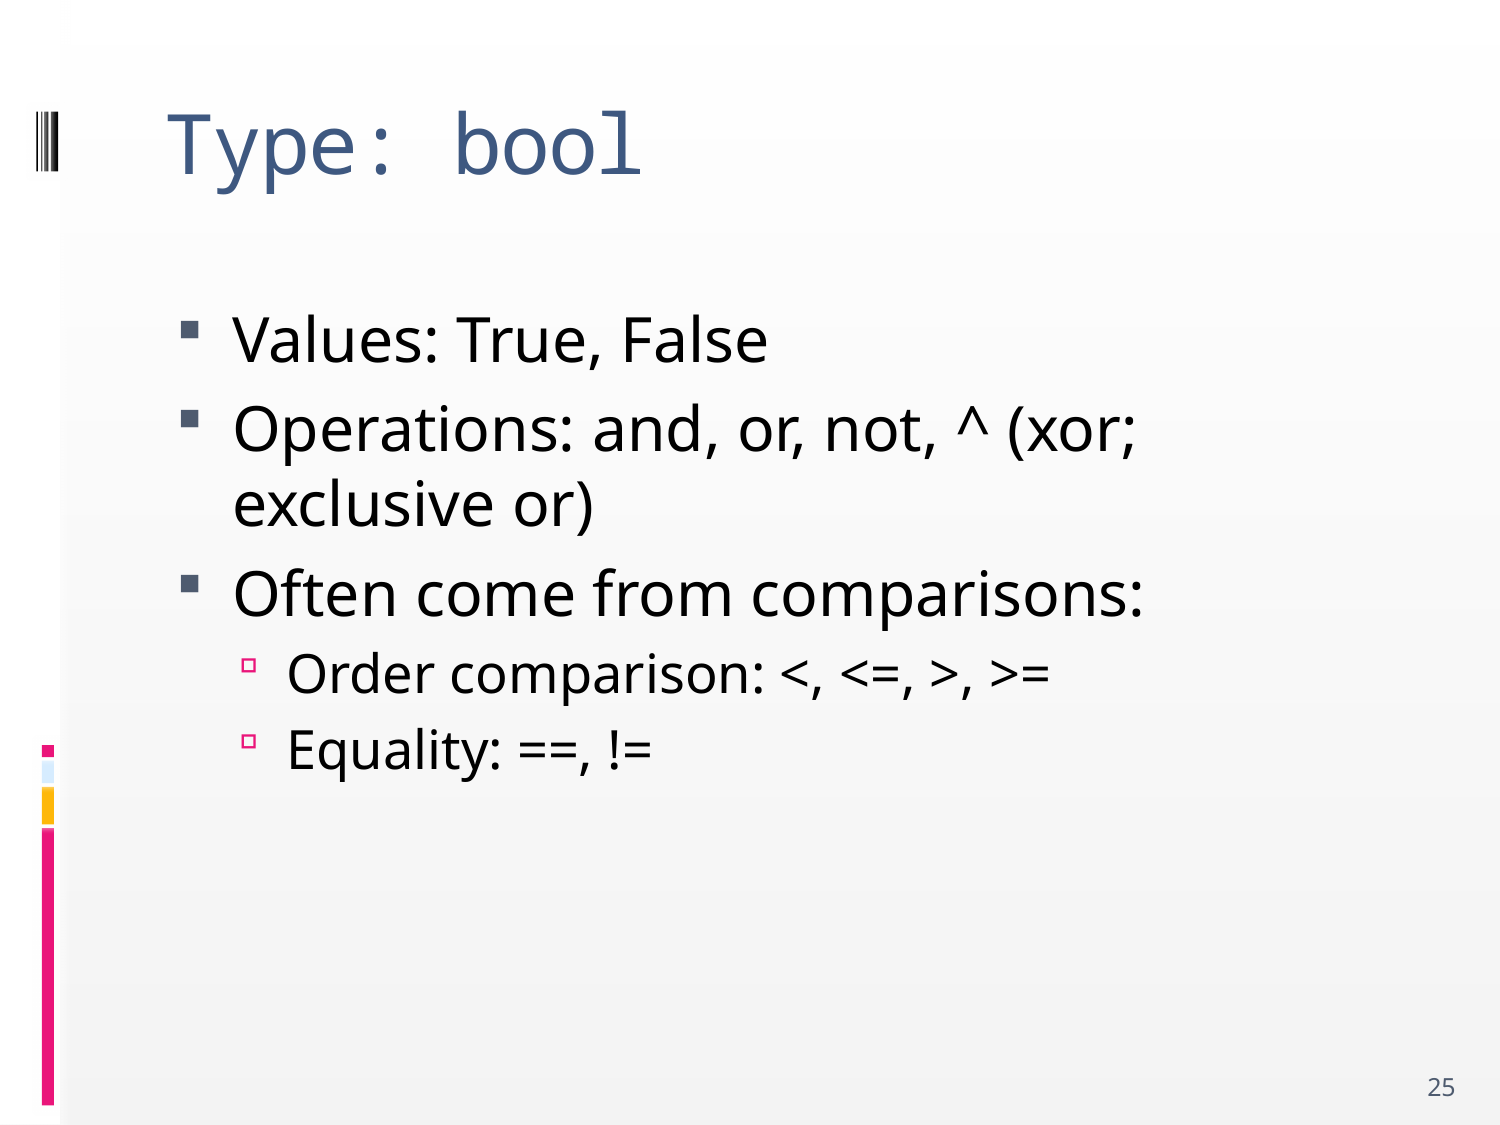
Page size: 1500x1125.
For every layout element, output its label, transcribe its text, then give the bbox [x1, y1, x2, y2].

slide_number 25 [1412, 1052, 1488, 1113]
title Type: bool [150, 83, 1425, 234]
list Values: True, False Operations: and, or, not, ^ (xor; exclusive or) Often come from comparisons: Order comparison: <, <=, >, >= Equality: ==, != [150, 292, 1425, 1043]
